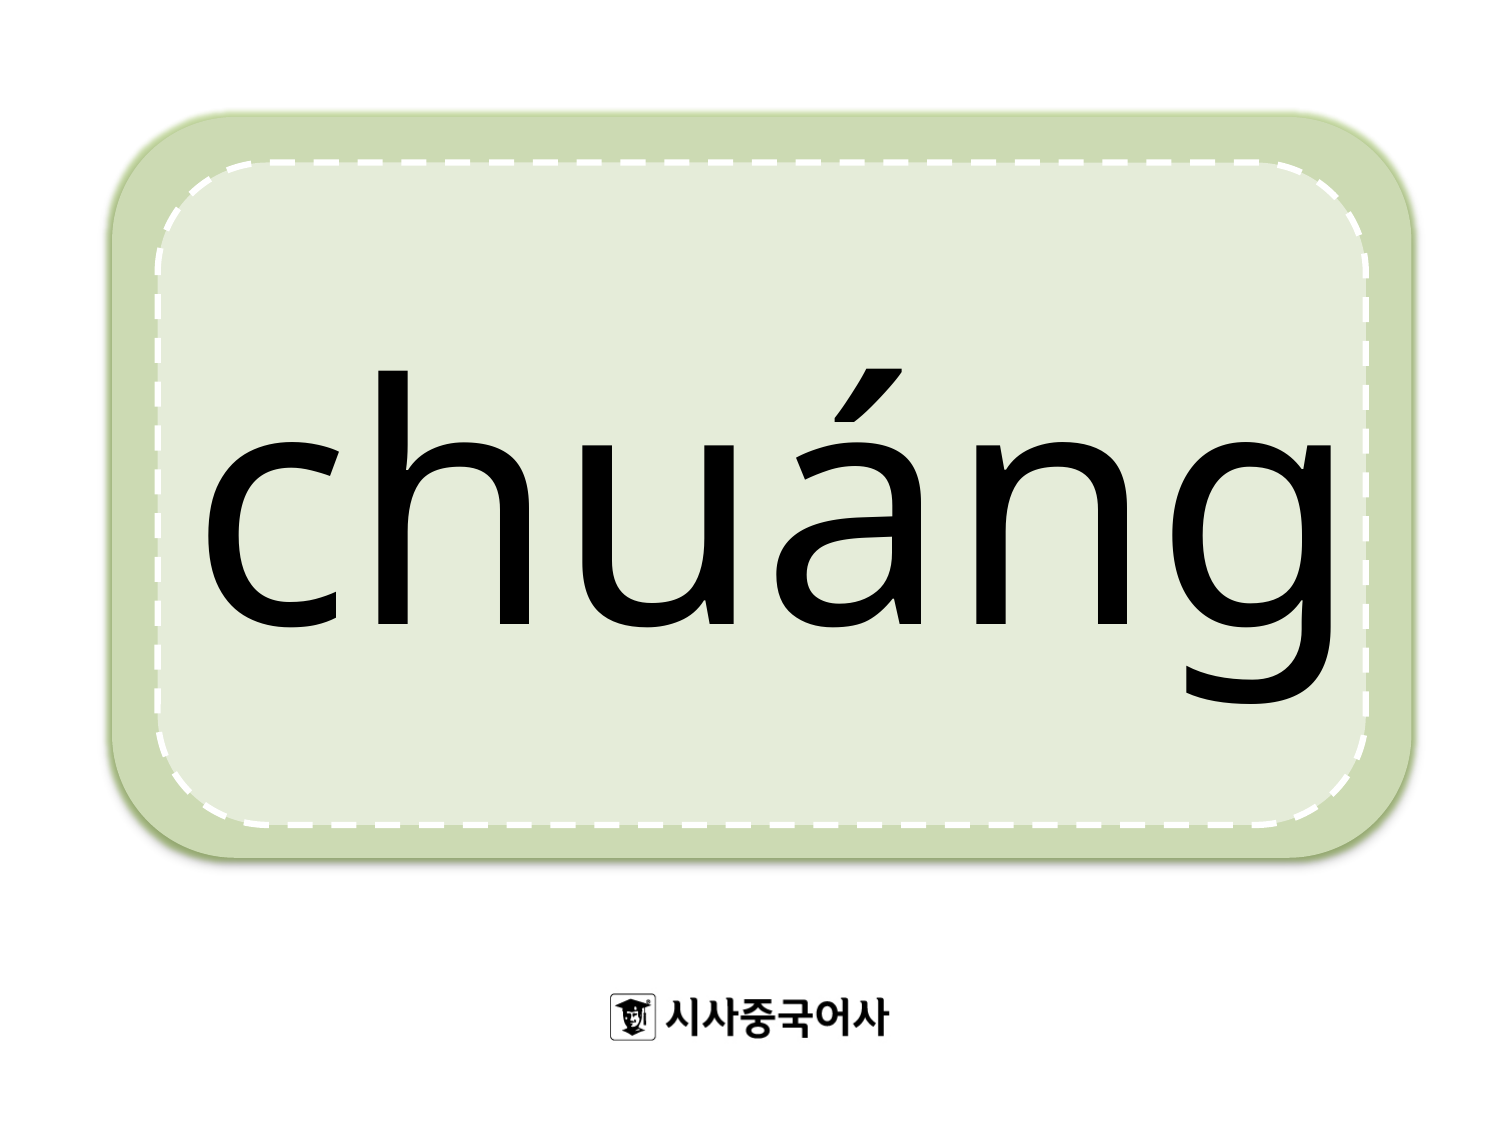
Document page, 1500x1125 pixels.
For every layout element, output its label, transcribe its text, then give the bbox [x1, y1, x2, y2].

picture [602, 987, 898, 1047]
text_box chuáng [171, 159, 1380, 823]
